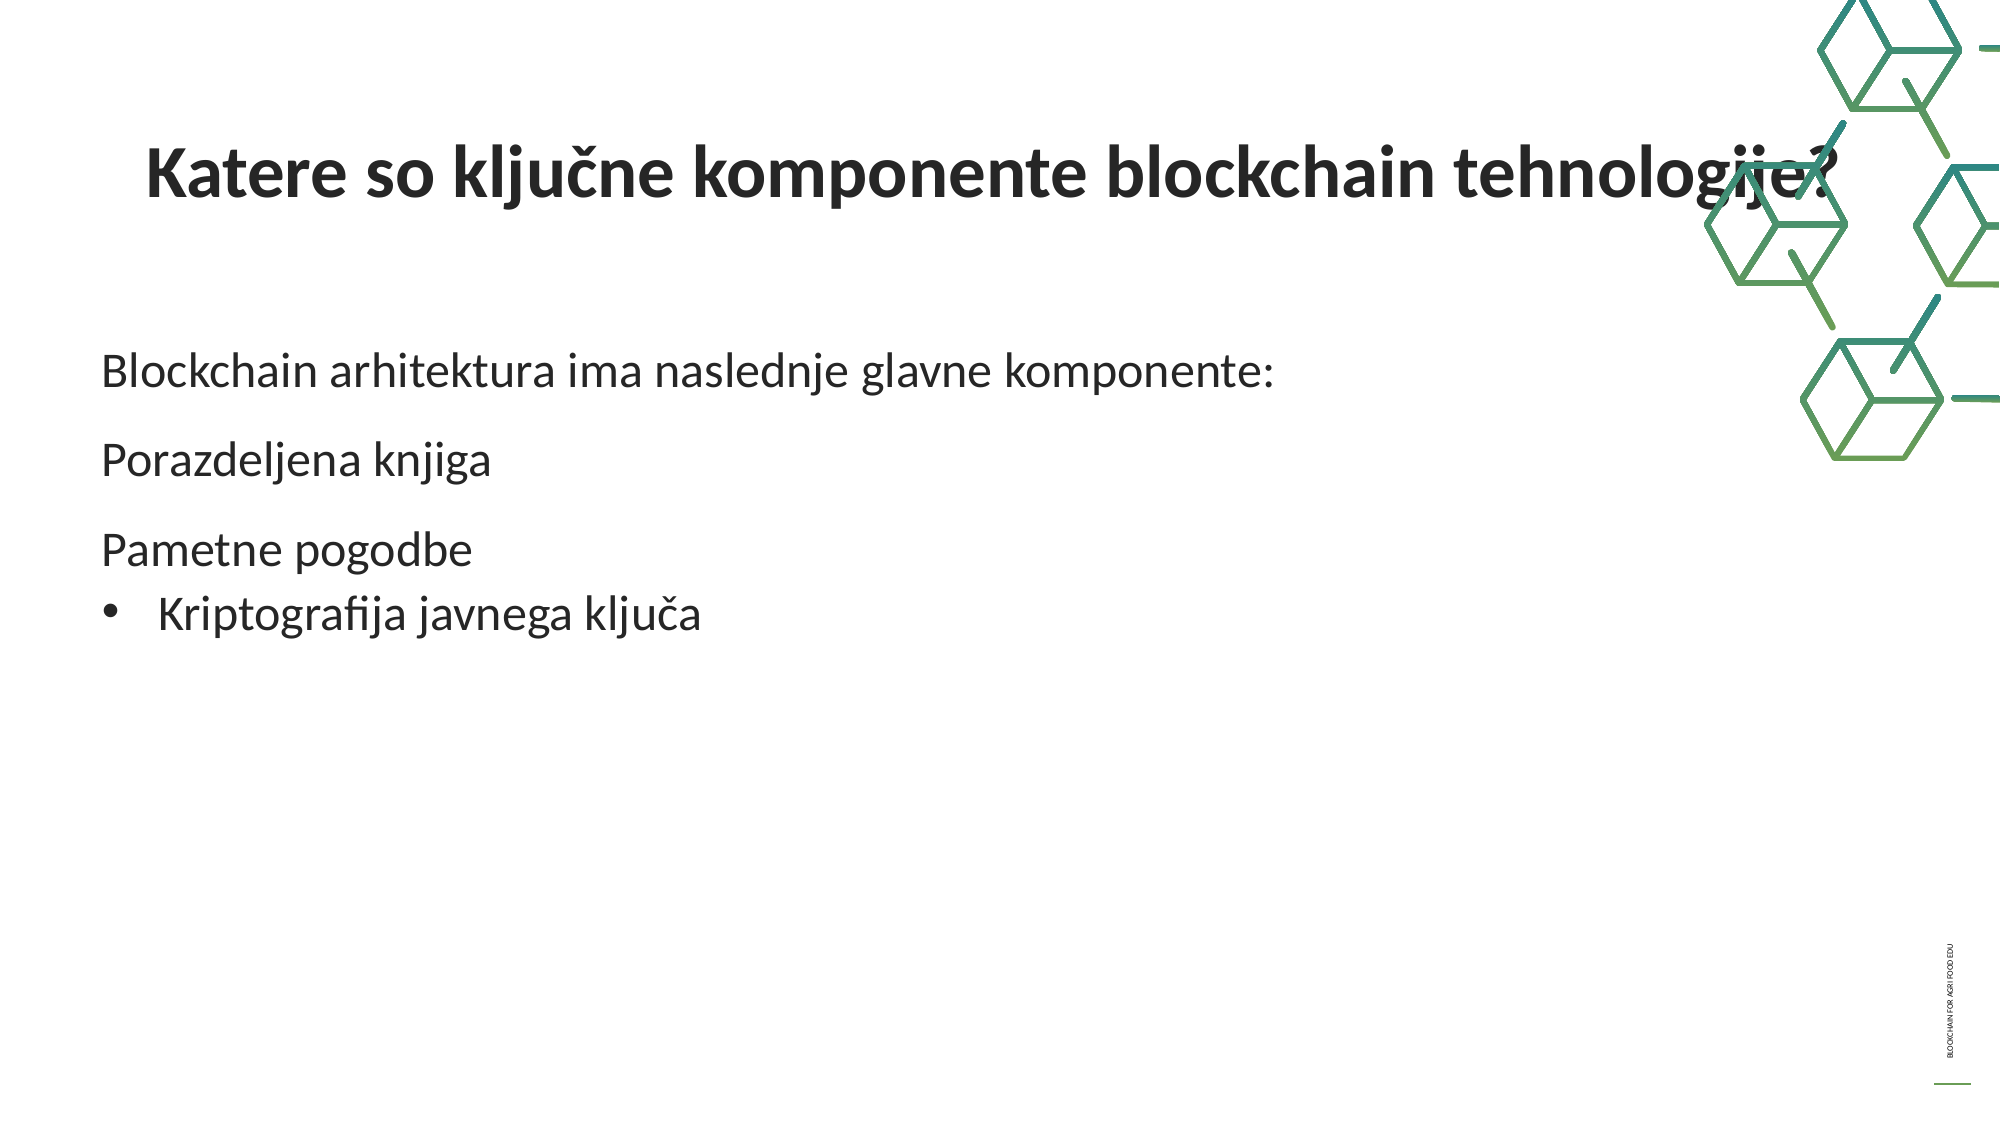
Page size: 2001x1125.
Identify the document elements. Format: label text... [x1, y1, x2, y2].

list Katere so ključne komponente blockchain tehnologije? [130, 124, 1698, 337]
list Blockchain arhitektura ima naslednje glavne komponente: Porazdeljena knjiga Pametne pogodbe Kriptografija javnega ključa [86, 329, 1825, 1100]
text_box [1703, 0, 2000, 462]
